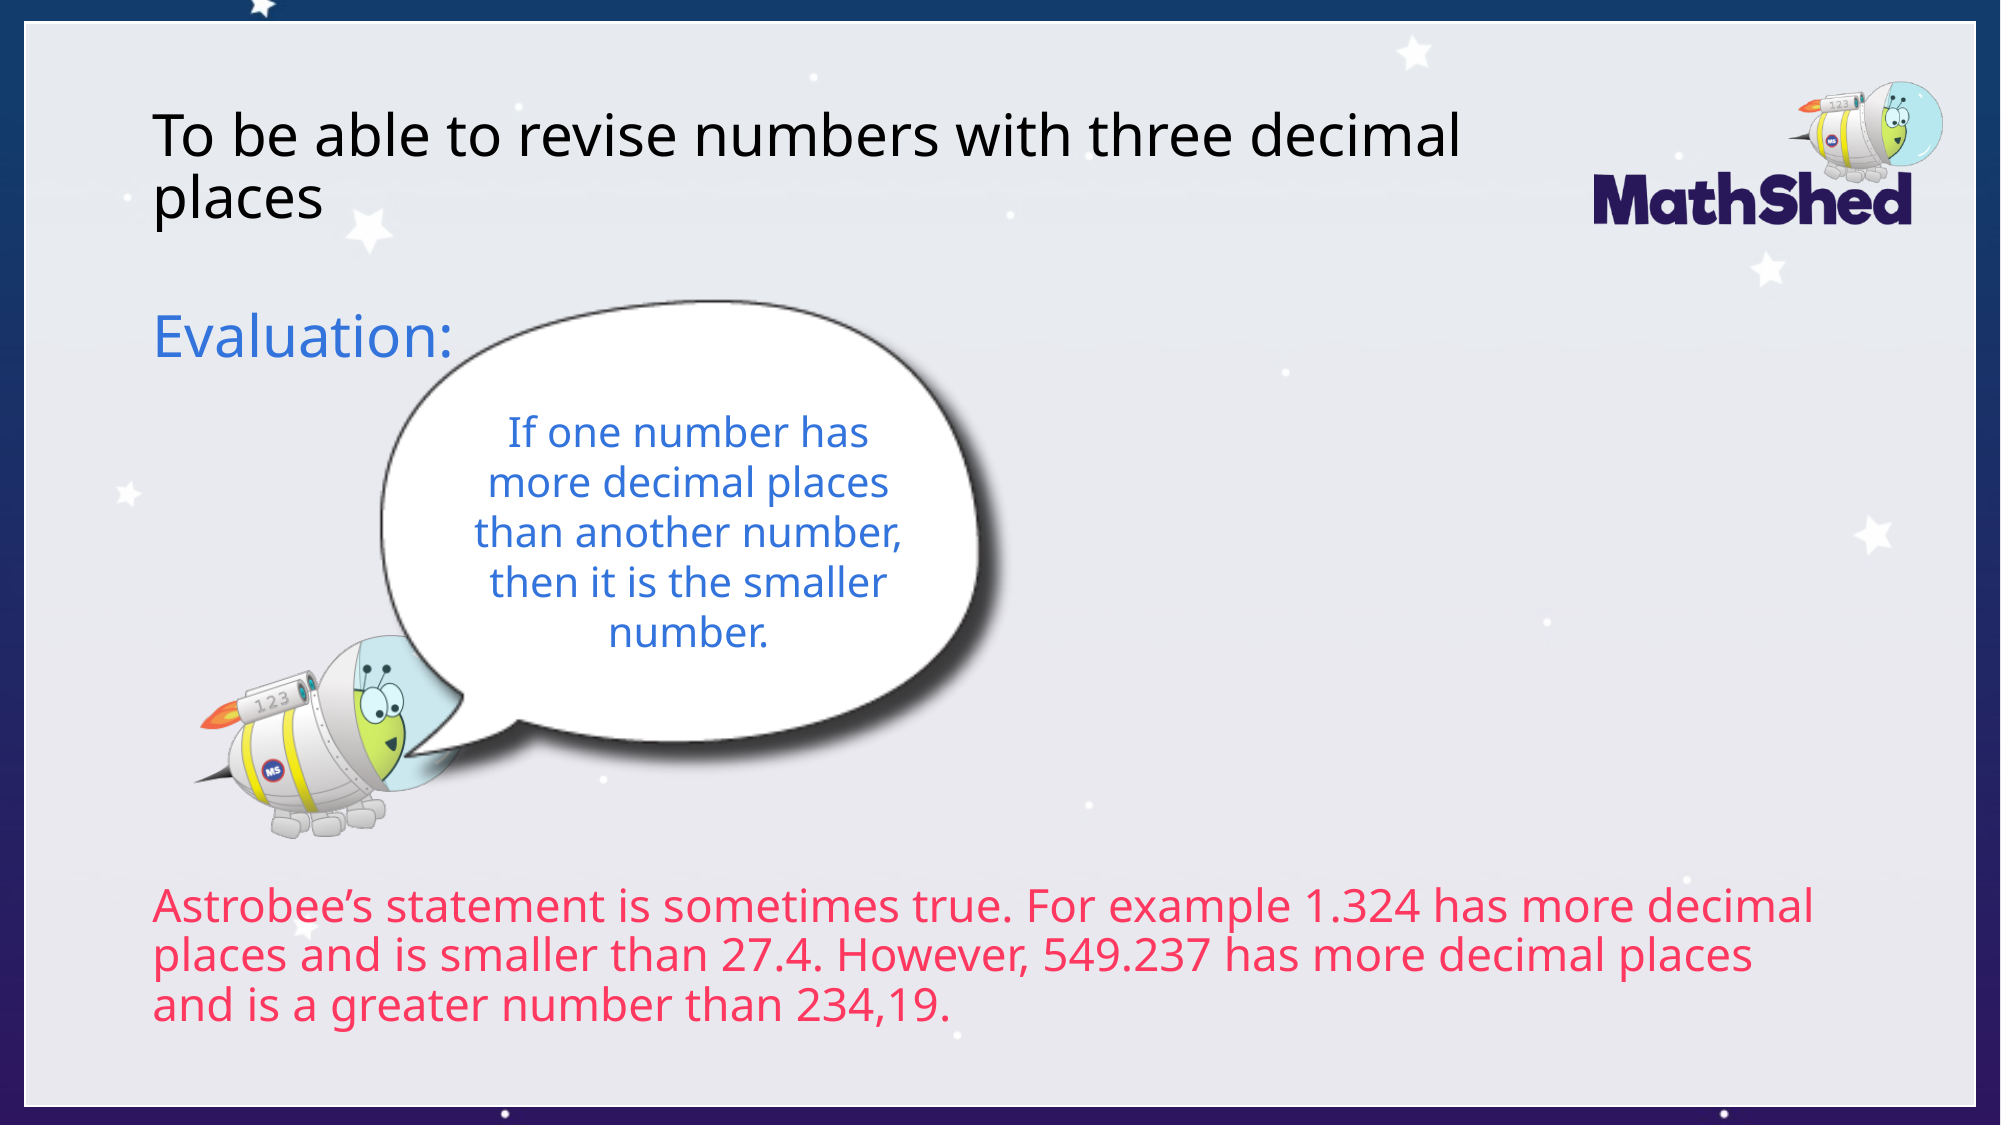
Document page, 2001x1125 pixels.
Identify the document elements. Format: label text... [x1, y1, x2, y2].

title To be able to revise numbers with three decimal places [137, 59, 1578, 278]
picture [0, 0, 2001, 1125]
list Evaluation: Astrobee’s statement is sometimes true. For example 1.324 has more decimal places and is smaller than 27.4. However, 549.237 has more decimal places and is a greater number than 234,19. [137, 299, 1863, 1014]
